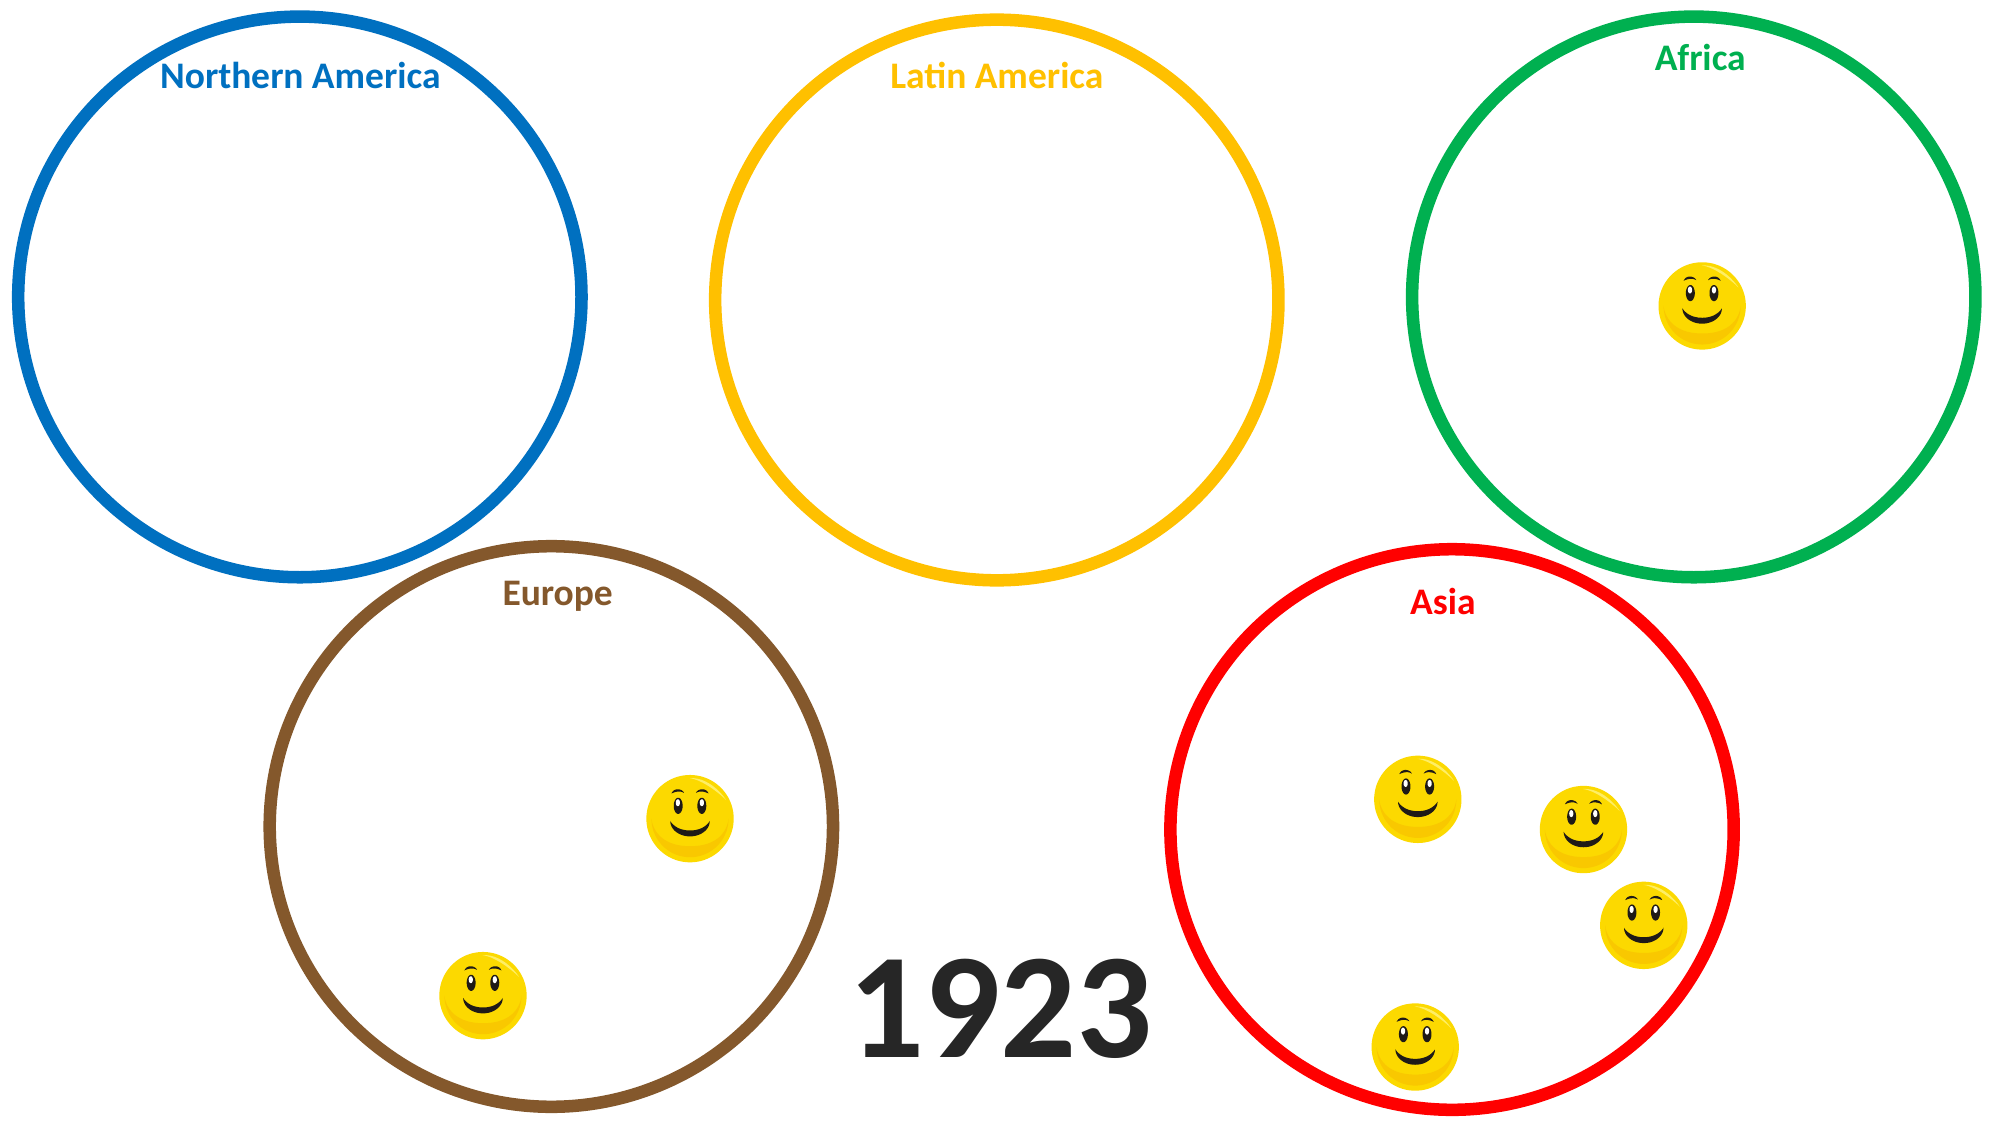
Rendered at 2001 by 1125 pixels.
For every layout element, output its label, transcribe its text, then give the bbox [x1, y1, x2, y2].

picture [1371, 1003, 1459, 1091]
picture [1600, 881, 1688, 970]
text_box [17, 61, 583, 579]
text_box [1411, 15, 1977, 579]
text_box Africa [1640, 25, 1788, 86]
text_box [268, 545, 835, 1108]
text_box [881, 18, 1112, 43]
picture [1374, 755, 1462, 843]
text_box Europe [488, 560, 647, 621]
text_box [714, 46, 1280, 582]
text_box 1923 [820, 900, 1181, 1095]
picture [646, 774, 734, 863]
text_box Asia [1395, 569, 1493, 630]
text_box Latin America [875, 43, 1122, 104]
text_box [178, 15, 422, 43]
picture [439, 951, 527, 1040]
text_box [1169, 548, 1735, 1111]
picture [1539, 785, 1628, 874]
text_box Northern America [145, 43, 497, 104]
picture [1658, 262, 1746, 350]
